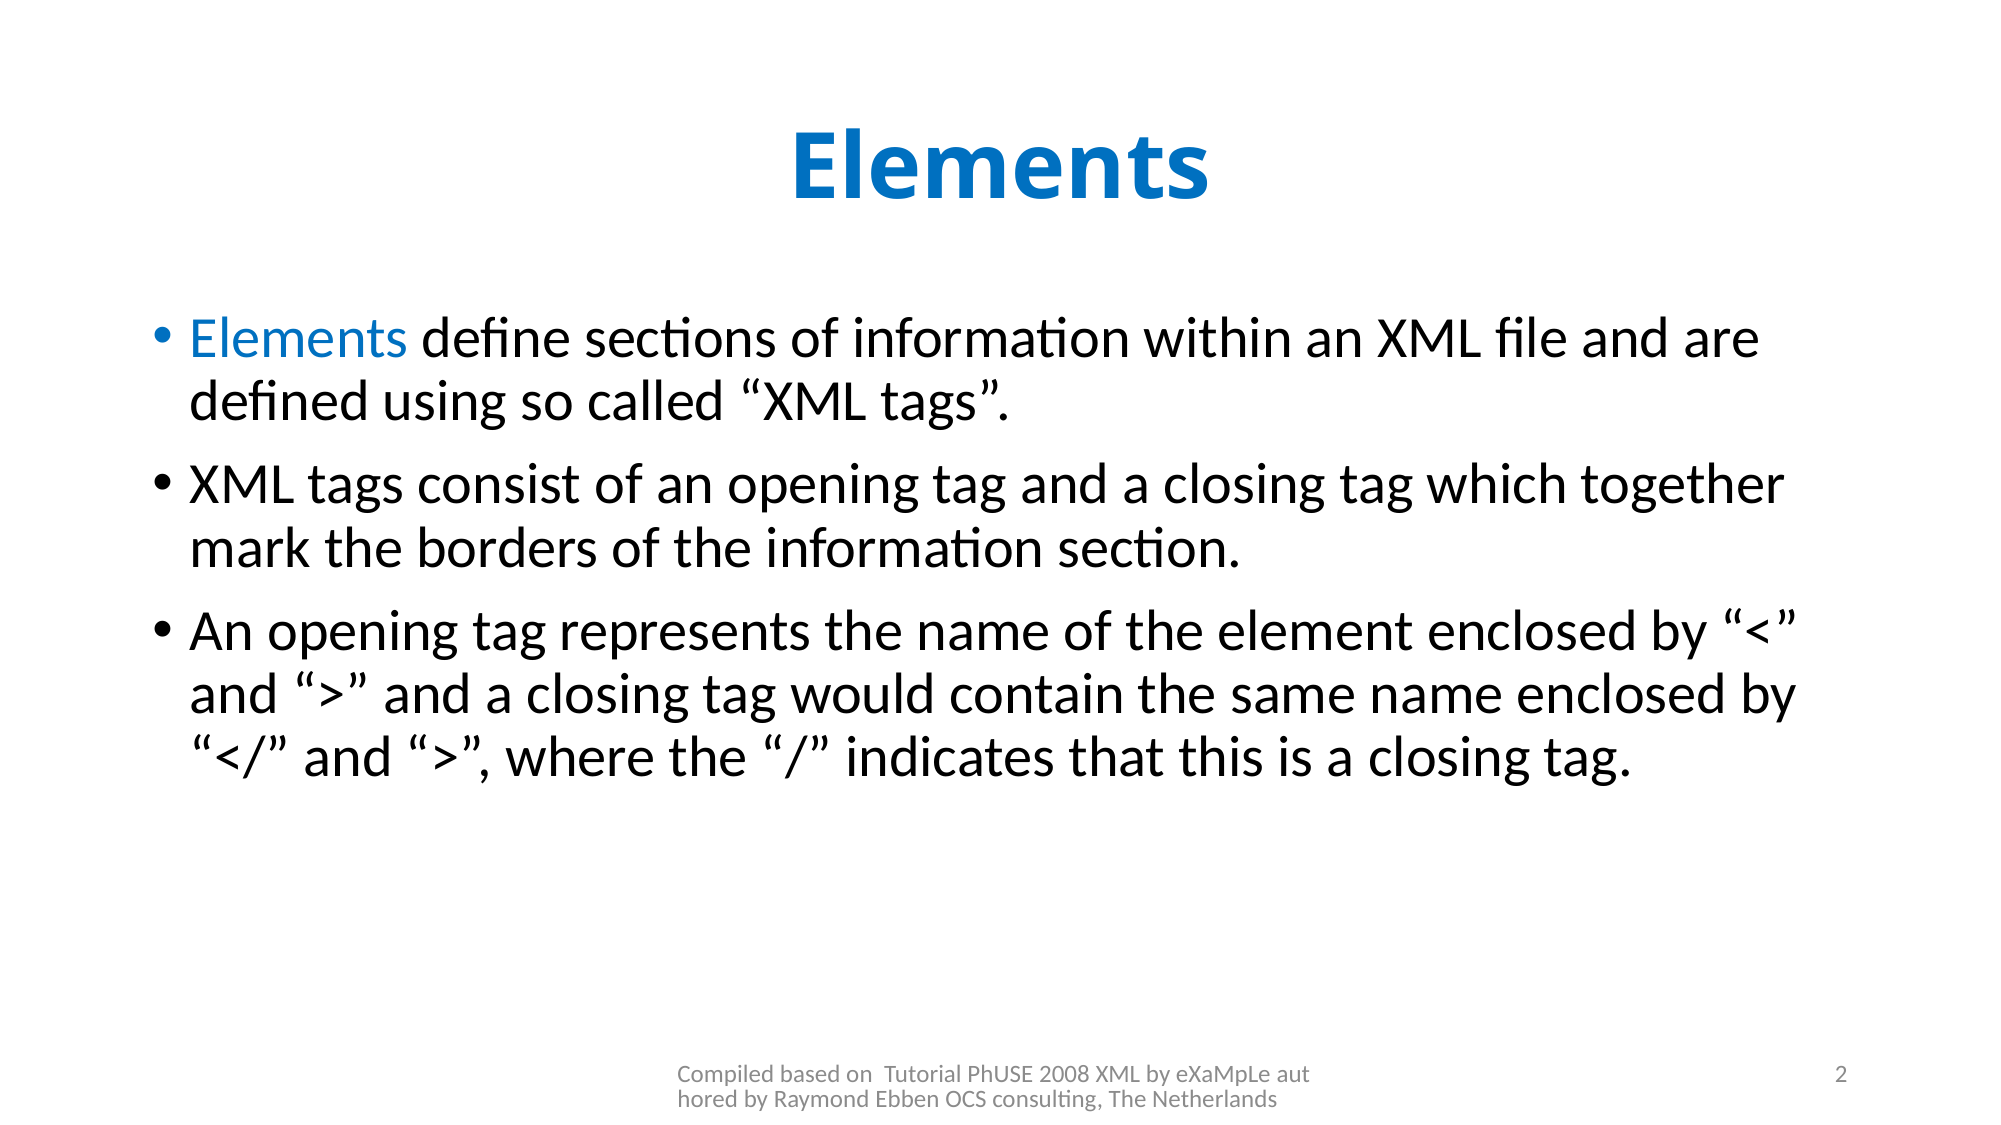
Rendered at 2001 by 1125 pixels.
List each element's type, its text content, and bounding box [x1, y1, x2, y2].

list Elements define sections of information within an XML file and are defined using so called “XML tags”. XML tags consist of an opening tag and a closing tag which together mark the borders of the information section. An opening tag represents the name of the element enclosed by “<” and “>” and a closing tag would contain the same name enclosed by “</” and “>”, where the “/” indicates that this is a closing tag. [137, 299, 1863, 1014]
slide_number 2 [1412, 1042, 1863, 1103]
footer Compiled based on Tutorial PhUSE 2008 XML by eXaMpLe authored by Raymond Ebben OCS consulting, The Netherlands [662, 1042, 1338, 1103]
title Elements [137, 59, 1863, 278]
